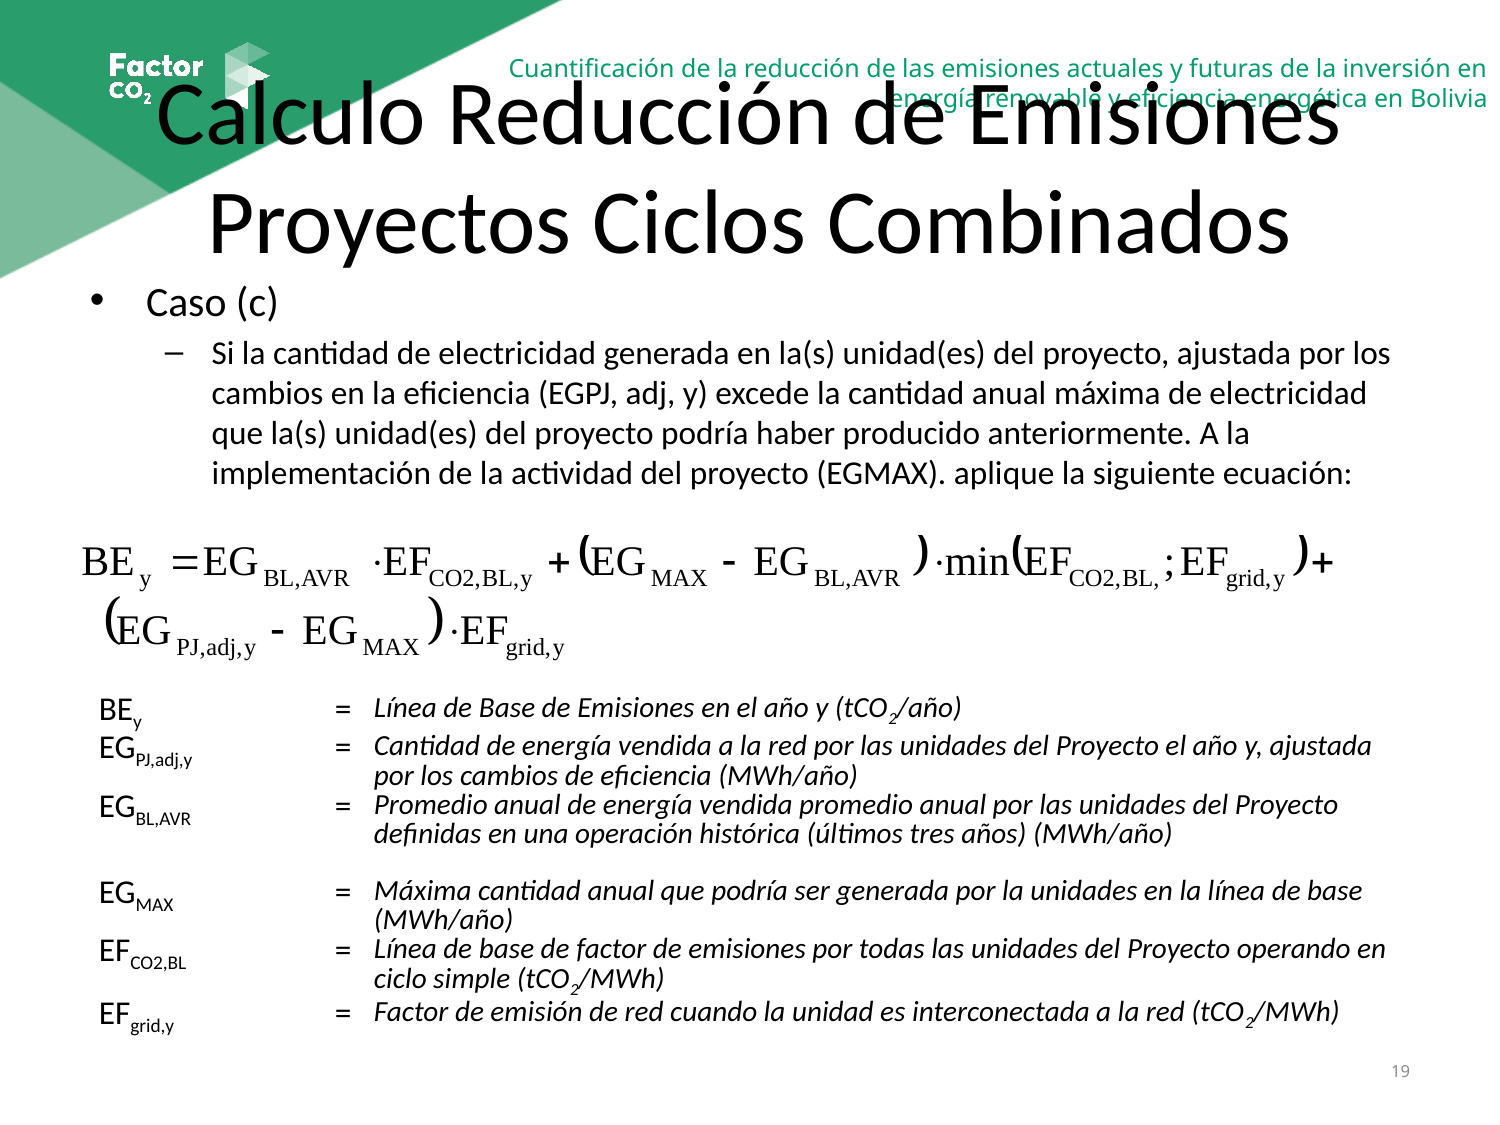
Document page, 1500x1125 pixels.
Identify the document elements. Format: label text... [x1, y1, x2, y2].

list Caso (c) Si la cantidad de electricidad generada en la(s) unidad(es) del proyecto, ajustada por los cambios en la eficiencia (EGPJ, adj, y) excede la cantidad anual máxima de electricidad que la(s) unidad(es) del proyecto podría haber producido anteriormente. A la implementación de la actividad del proyecto (EGMAX). aplique la siguiente ecuación: [75, 267, 1425, 504]
table_cell EGPJ,adj,y [88, 734, 324, 792]
table_cell EFgrid,y [88, 1000, 324, 1057]
title Calculo Reducción de Emisiones Proyectos Ciclos Combinados [75, 45, 1425, 233]
table_cell Cantidad de energía vendida a la red por las unidades del Proyecto el año y, ajustada por los cambios de eficiencia (MWh/año) [363, 734, 1412, 792]
table_header BEy [88, 695, 324, 734]
slide_number 19 [1074, 1042, 1425, 1103]
table_cell EFCO2,BL [88, 937, 324, 1000]
table_cell Promedio anual de energía vendida promedio anual por las unidades del Proyecto definidas en una operación histórica (últimos tres años) (MWh/año) [363, 792, 1412, 878]
table_cell = [324, 734, 363, 792]
table_cell EGMAX [88, 878, 324, 937]
table_cell = [324, 1000, 363, 1057]
picture [0, 0, 1500, 1125]
table_cell = [324, 792, 363, 878]
table_header Línea de Base de Emisiones en el año y (tCO2/año) [363, 695, 1412, 734]
table_cell Línea de base de factor de emisiones por todas las unidades del Proyecto operando en ciclo simple (tCO2/MWh) [363, 937, 1412, 1000]
table_cell EGBL,AVR [88, 792, 324, 878]
table_cell = [324, 878, 363, 937]
table_cell Factor de emisión de red cuando la unidad es interconectada a la red (tCO2/MWh) [363, 1000, 1412, 1057]
table_cell = [324, 937, 363, 1000]
table_header = [324, 695, 363, 734]
table_cell Máxima cantidad anual que podría ser generada por la unidades en la línea de base (MWh/año) [363, 878, 1412, 937]
